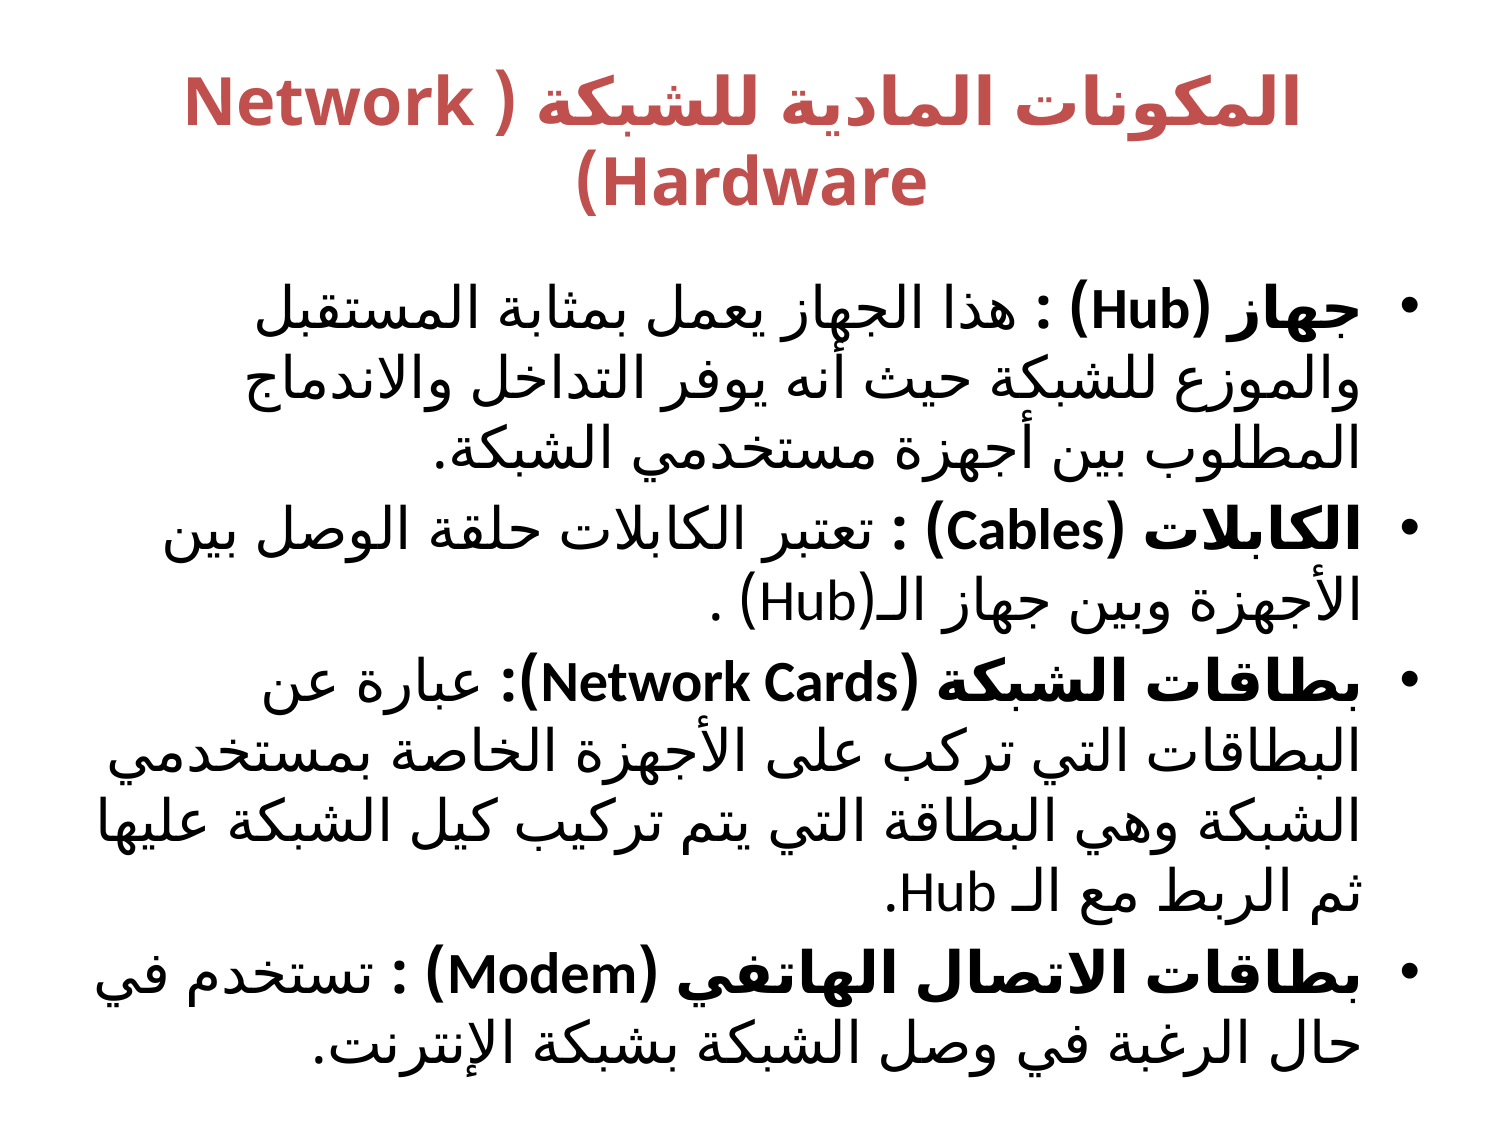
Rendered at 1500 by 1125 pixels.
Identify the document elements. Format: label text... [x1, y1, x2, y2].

list جهاز (Hub) : هذا الجهاز يعمل بمثابة المستقبل والموزع للشبكة حيث أنه يوفر التداخل والاندماج المطلوب بين أجهزة مستخدمي الشبكة. الكابلات (Cables) : تعتبر الكابلات حلقة الوصل بين الأجهزة وبين جهاز الـ(Hub) . بطاقات الشبكة (Network Cards): عبارة عن البطاقات التي تركب على الأجهزة الخاصة بمستخدمي الشبكة وهي البطاقة التي يتم تركيب كيل الشبكة عليها ثم الربط مع الـ Hub. بطاقات الاتصال الهاتفي (Modem) : تستخدم في حال الرغبة في وصل الشبكة بشبكة الإنترنت. [75, 262, 1436, 1062]
title المكونات المادية للشبكة ( Network Hardware) [75, 45, 1412, 233]
